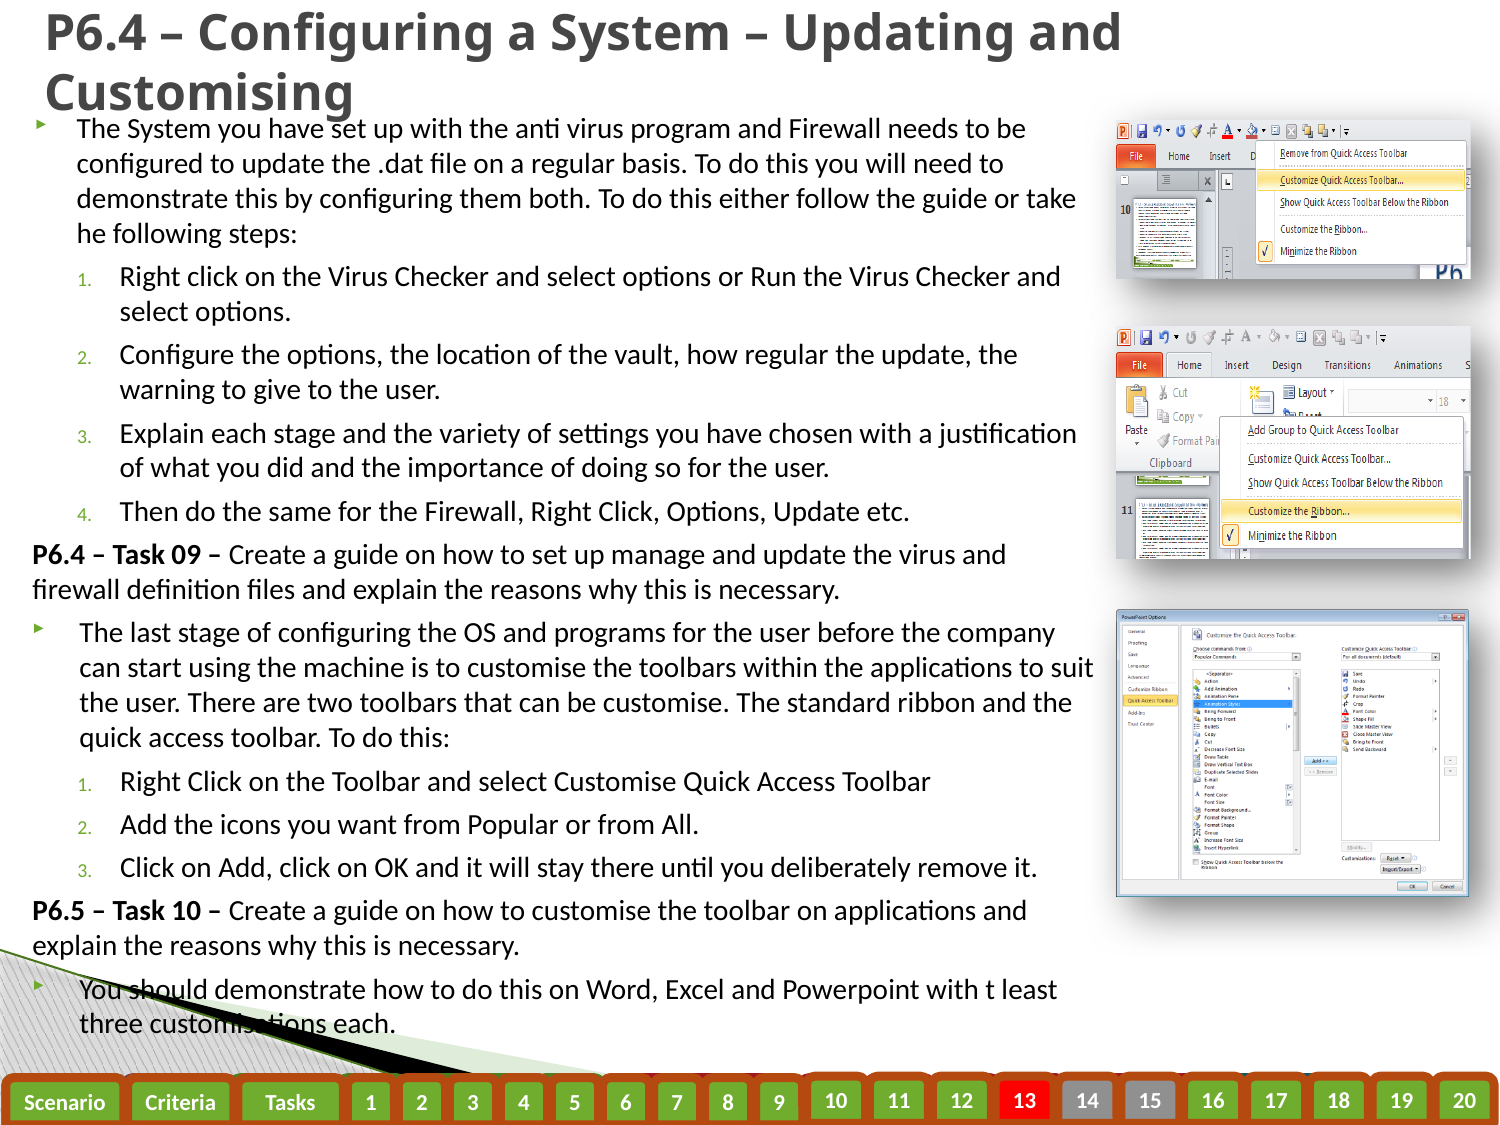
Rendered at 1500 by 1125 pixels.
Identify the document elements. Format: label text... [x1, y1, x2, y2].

picture [1115, 609, 1469, 898]
title P6.4 – Configuring a System – Updating and Customising [29, 30, 1463, 90]
picture [1115, 325, 1471, 560]
list The System you have set up with the anti virus program and Firewall needs to be configured to update the .dat file on a regular basis. To do this you will need to demonstrate this by configuring them both. To do this either follow the guide or take he following steps: Right click on the Virus Checker and select options or Run the Virus Checker and select options. Configure the options, the location of the vault, how regular the update, the warning to give to the user. Explain each stage and the variety of settings you have chosen with a justification of what you did and the importance of doing so for the user. Then do the same for the Firewall, Right Click, Options, Update etc. P6.4 – Task 09 – Create a guide on how to set up manage and update the virus and firewall definition files and explain the reasons why this is necessary. The last stage of configuring the OS and programs for the user before the company can start using the machine is to customise the toolbars within the applications to suit the user. There are two toolbars that can be customise. The standard ribbon and the quick access toolbar. To do this: Right Click on the Toolbar and select Customise Quick Access Toolbar Add the icons you want from Popular or from All. Click on Add, click on OK and it will stay there until you deliberately remove it. P6.5 – Task 10 – Create a guide on how to customise the toolbar on applications and explain the reasons why this is necessary. You should demonstrate how to do this on Word, Excel and Powerpoint with t least three customisations each. [17, 101, 1117, 1047]
picture [1115, 120, 1471, 280]
